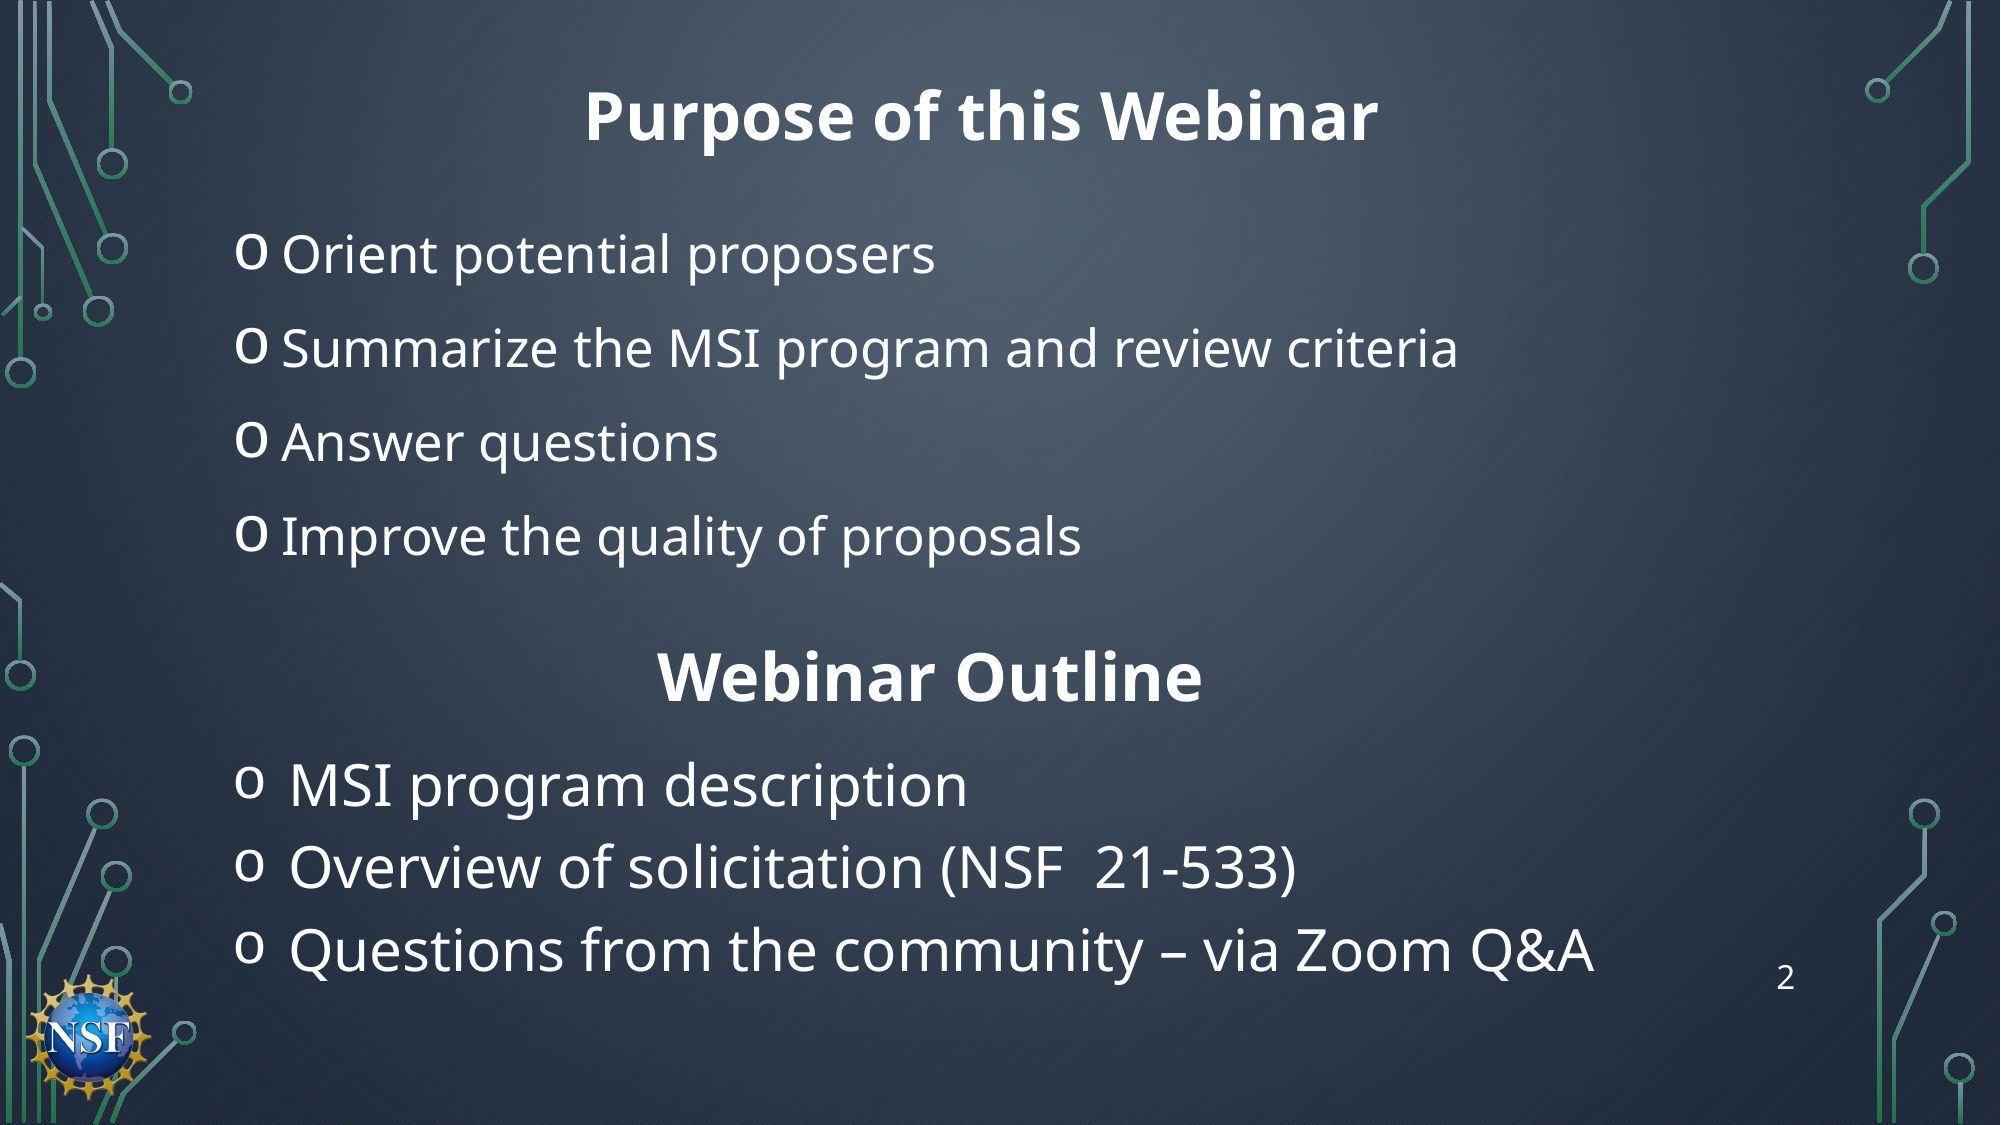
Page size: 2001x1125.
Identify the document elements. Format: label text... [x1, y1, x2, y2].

text_box Webinar Outline [402, 609, 1460, 741]
list Orient potential proposers Summarize the MSI program and review criteria Answer questions Improve the quality of proposals [217, 200, 1479, 609]
picture [24, 972, 153, 1102]
text_box MSI program description Overview of solicitation (NSF 21-533) Questions from the community – via Zoom Q&A [217, 740, 1882, 1009]
title Purpose of this Webinar [351, 25, 1613, 201]
